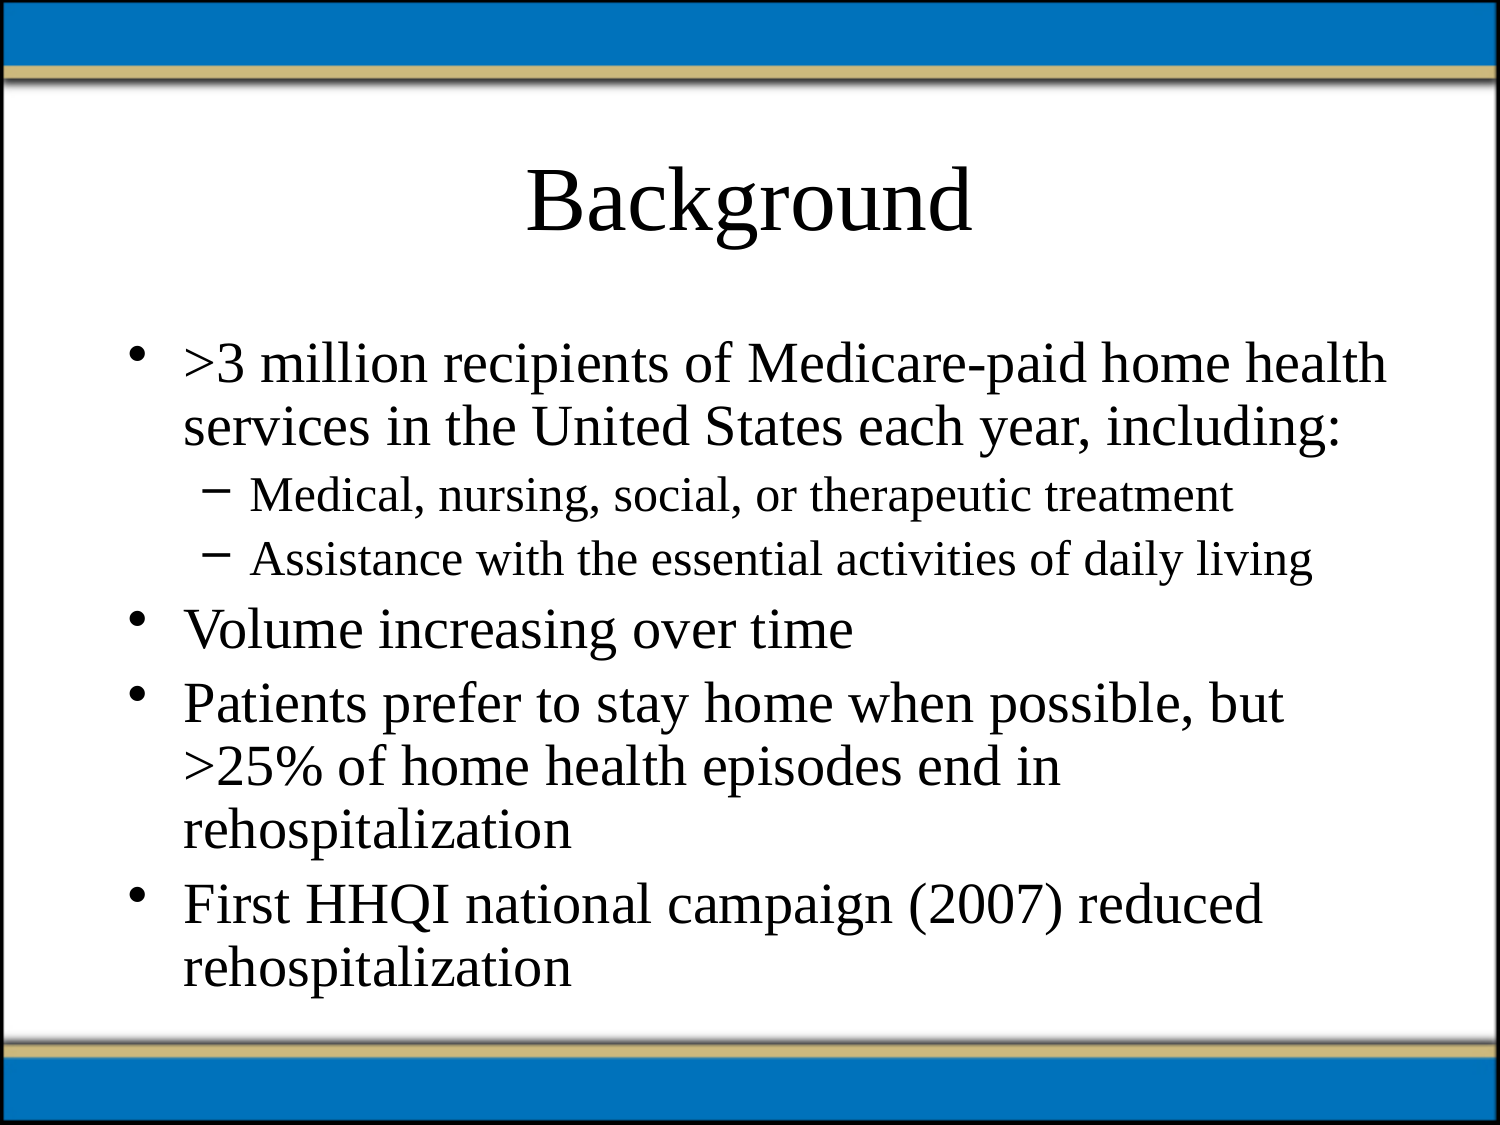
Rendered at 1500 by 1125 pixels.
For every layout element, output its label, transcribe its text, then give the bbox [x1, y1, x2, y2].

list >3 million recipients of Medicare-paid home health services in the United States each year, including: Medical, nursing, social, or therapeutic treatment Assistance with the essential activities of daily living Volume increasing over time Patients prefer to stay home when possible, but >25% of home health episodes end in rehospitalization First HHQI national campaign (2007) reduced rehospitalization [112, 324, 1413, 1050]
picture [0, 0, 1500, 1125]
title Background [112, 99, 1388, 288]
